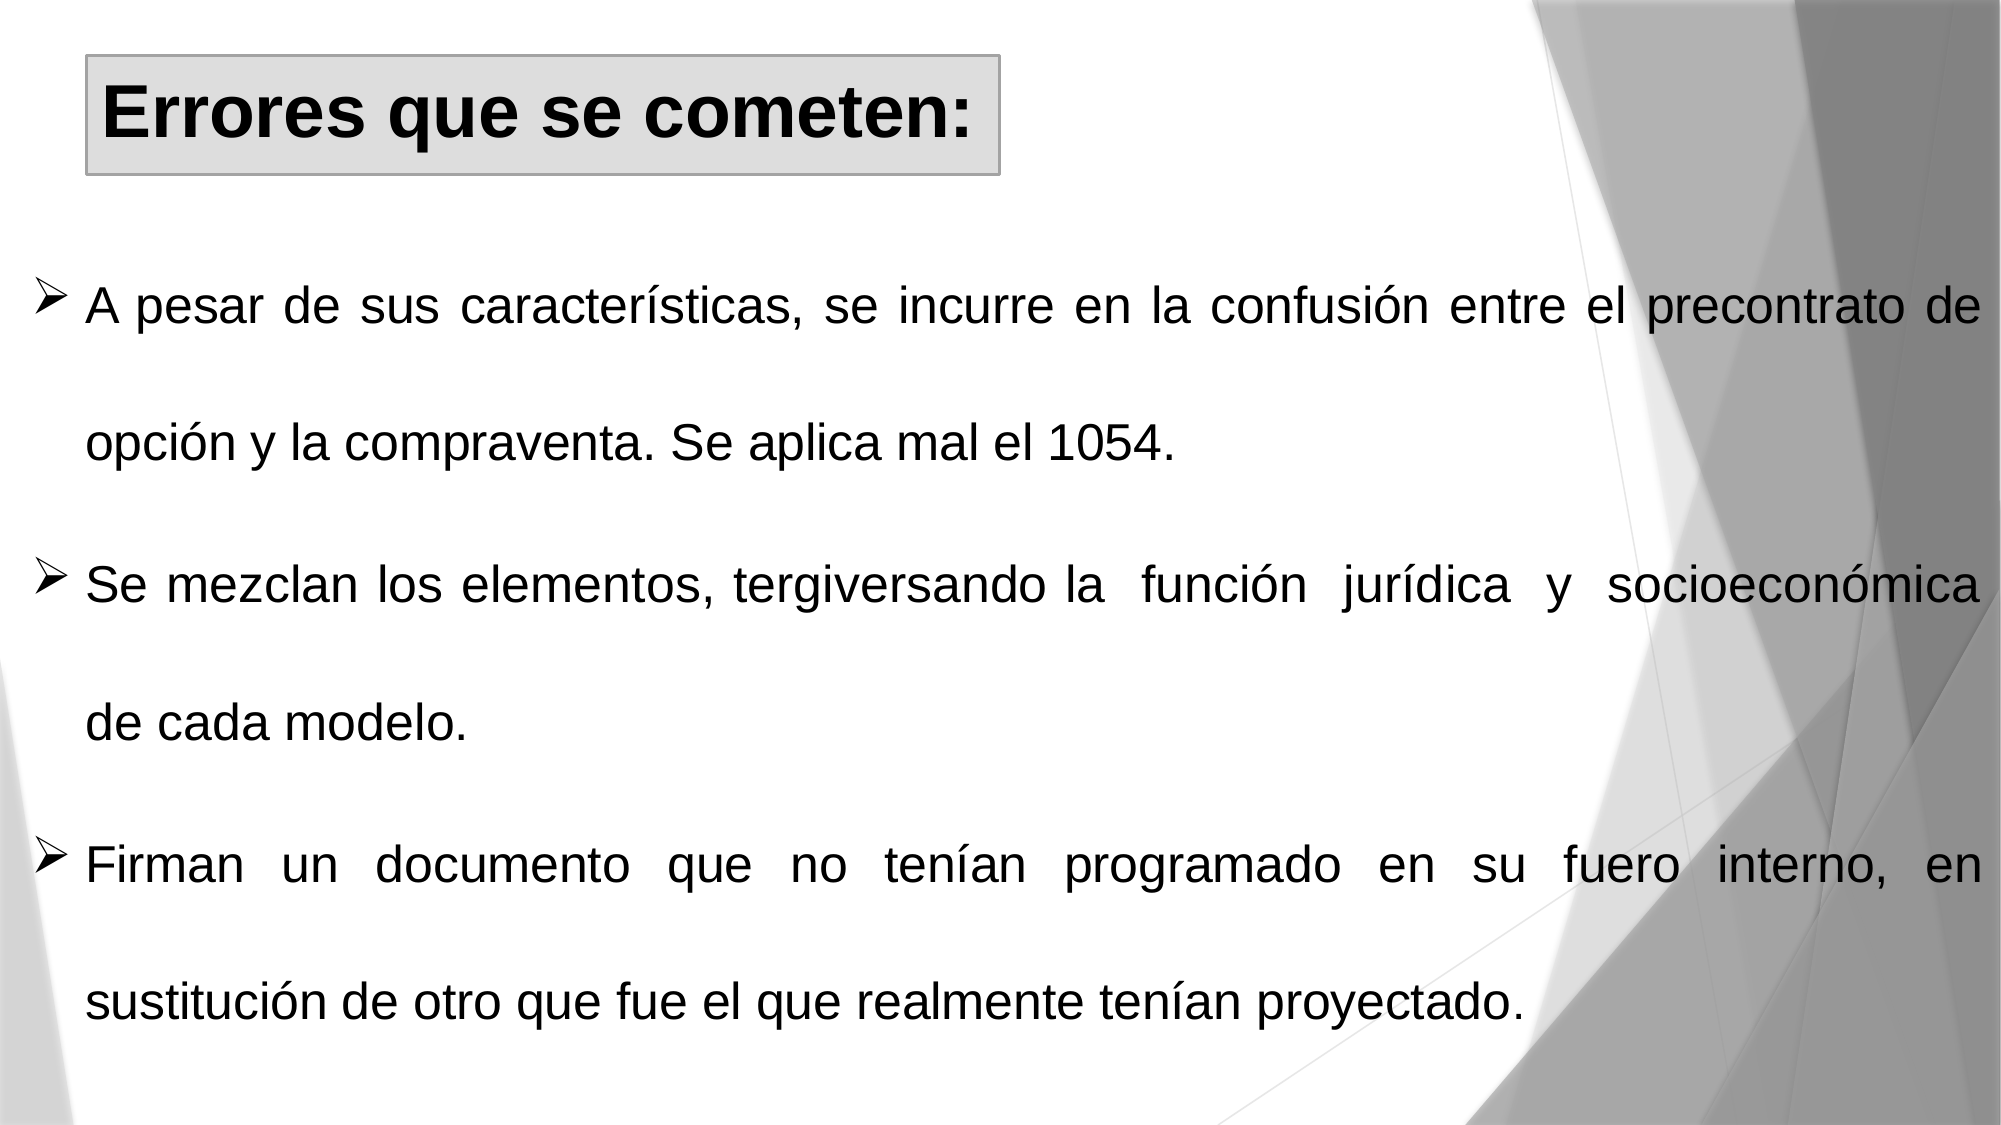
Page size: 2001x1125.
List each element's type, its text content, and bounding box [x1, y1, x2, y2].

list A pesar de sus características, se incurre en la confusión entre el precontrato de opción y la compraventa. Se aplica mal el 1054. Se mezclan los elementos, tergiversando la función jurídica y socioeconómica de cada modelo. Firman un documento que no tenían programado en su fuero interno, en sustitución de otro que fue el que realmente tenían proyectado. [16, 189, 2000, 1097]
title Errores que se cometen: [85, 54, 1001, 176]
